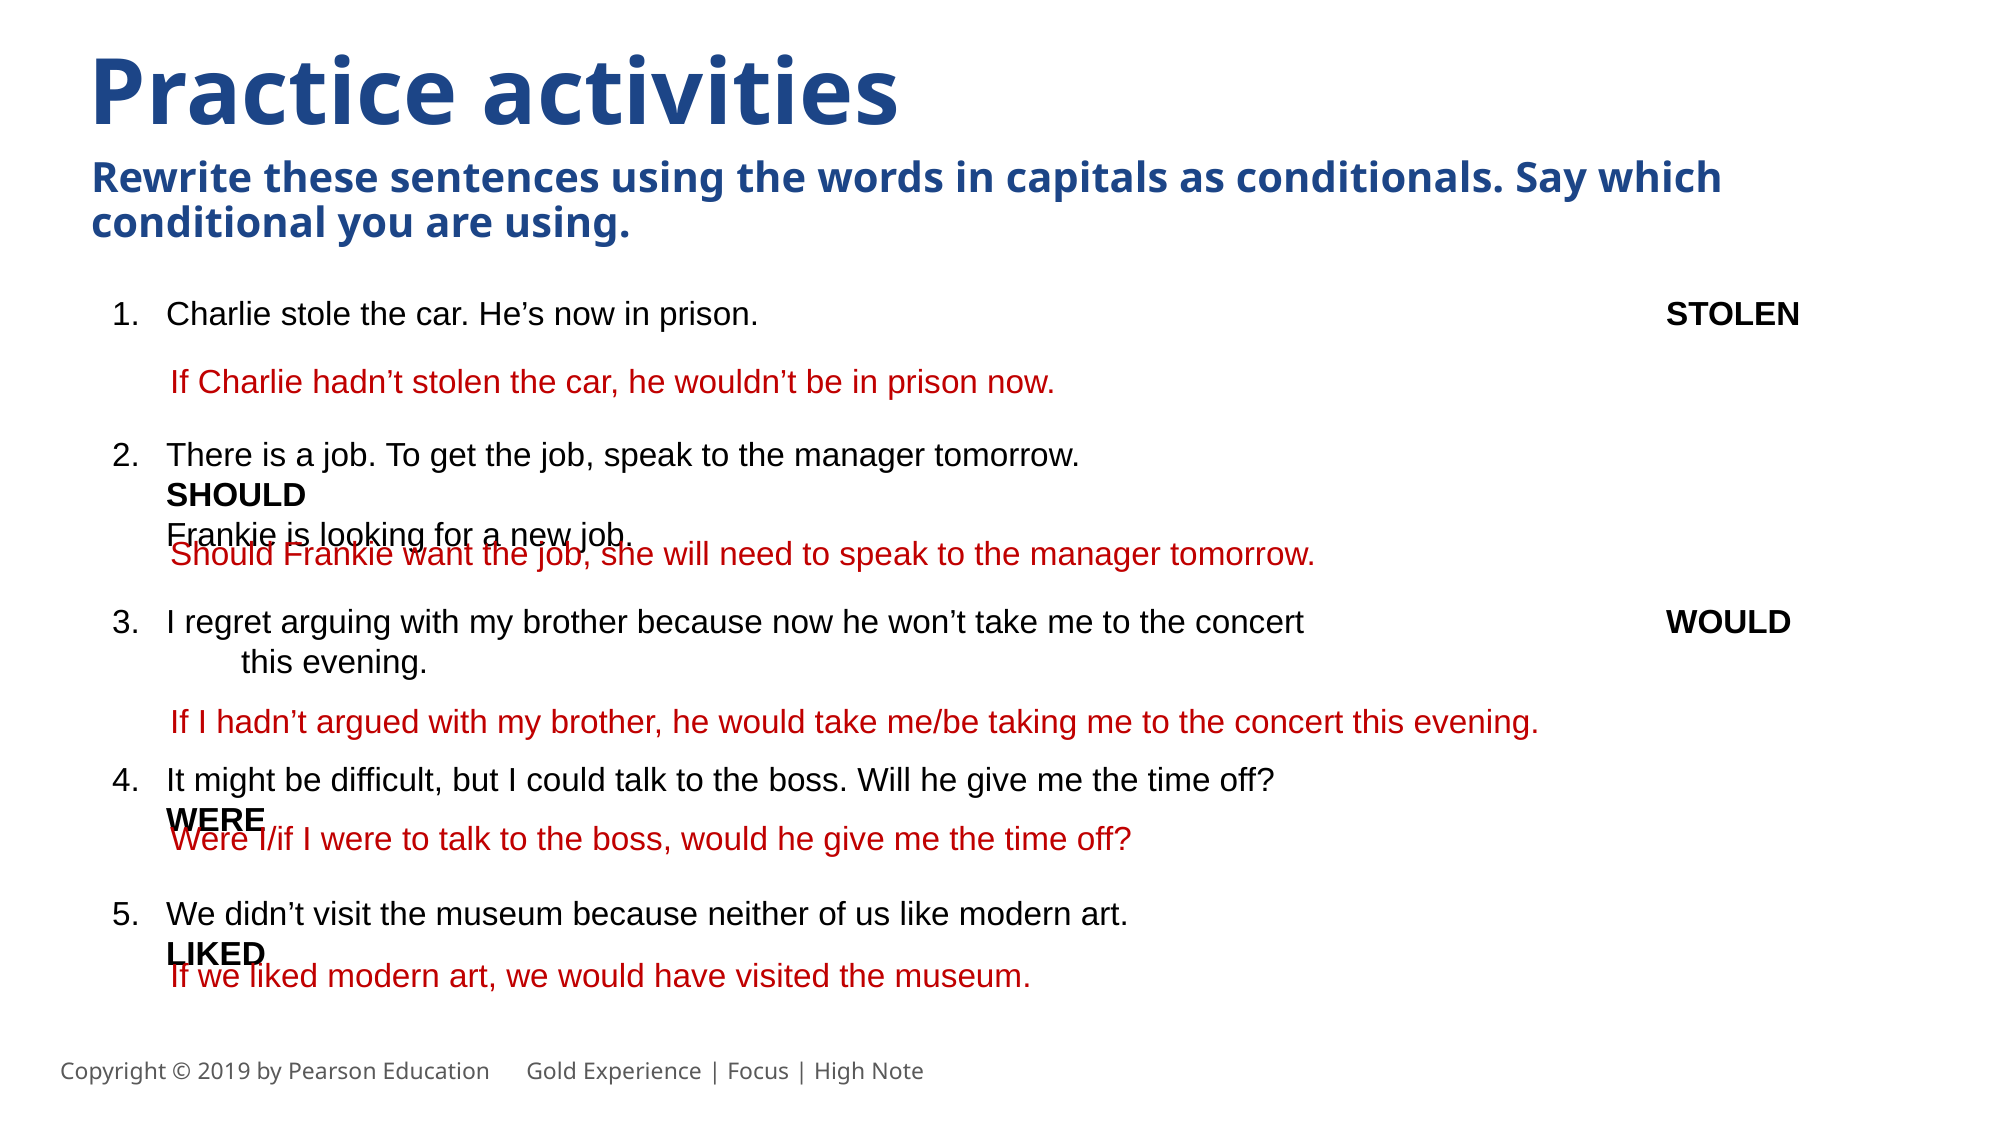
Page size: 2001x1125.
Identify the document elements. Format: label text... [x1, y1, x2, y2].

text_box It might be difficult, but I could talk to the boss. Will he give me the time off? WERE [76, 751, 1903, 819]
text_box If I hadn’t argued with my brother, he would take me/be taking me to the concert this evening. [155, 692, 1639, 748]
text_box Practice activities [73, 37, 1181, 169]
text_box Should Frankie want the job, she will need to speak to the manager tomorrow. [155, 524, 1351, 581]
text_box [134, 689, 1785, 751]
text_box Rewrite these sentences using the words in capitals as conditionals. Say which conditional you are using. [76, 148, 1960, 217]
text_box If we liked modern art, we would have visited the museum. [155, 946, 1351, 1002]
text_box We didn’t visit the museum because neither of us like modern art. LIKED [76, 885, 1903, 953]
text_box I regret arguing with my brother because now he won’t take me to the concert WOULD this evening. [76, 593, 1903, 685]
footer Copyright © 2019 by Pearson Education Gold Experience | Focus | High Note [45, 1040, 1084, 1101]
text_box If Charlie hadn’t stolen the car, he wouldn’t be in prison now. [155, 353, 1351, 409]
text_box Were I/if I were to talk to the boss, would he give me the time off? [155, 809, 1351, 866]
text_box Charlie stole the car. He’s now in prison. STOLEN [76, 285, 1903, 354]
text_box There is a job. To get the job, speak to the manager tomorrow. SHOULD Frankie is looking for a new job. [76, 425, 1903, 513]
